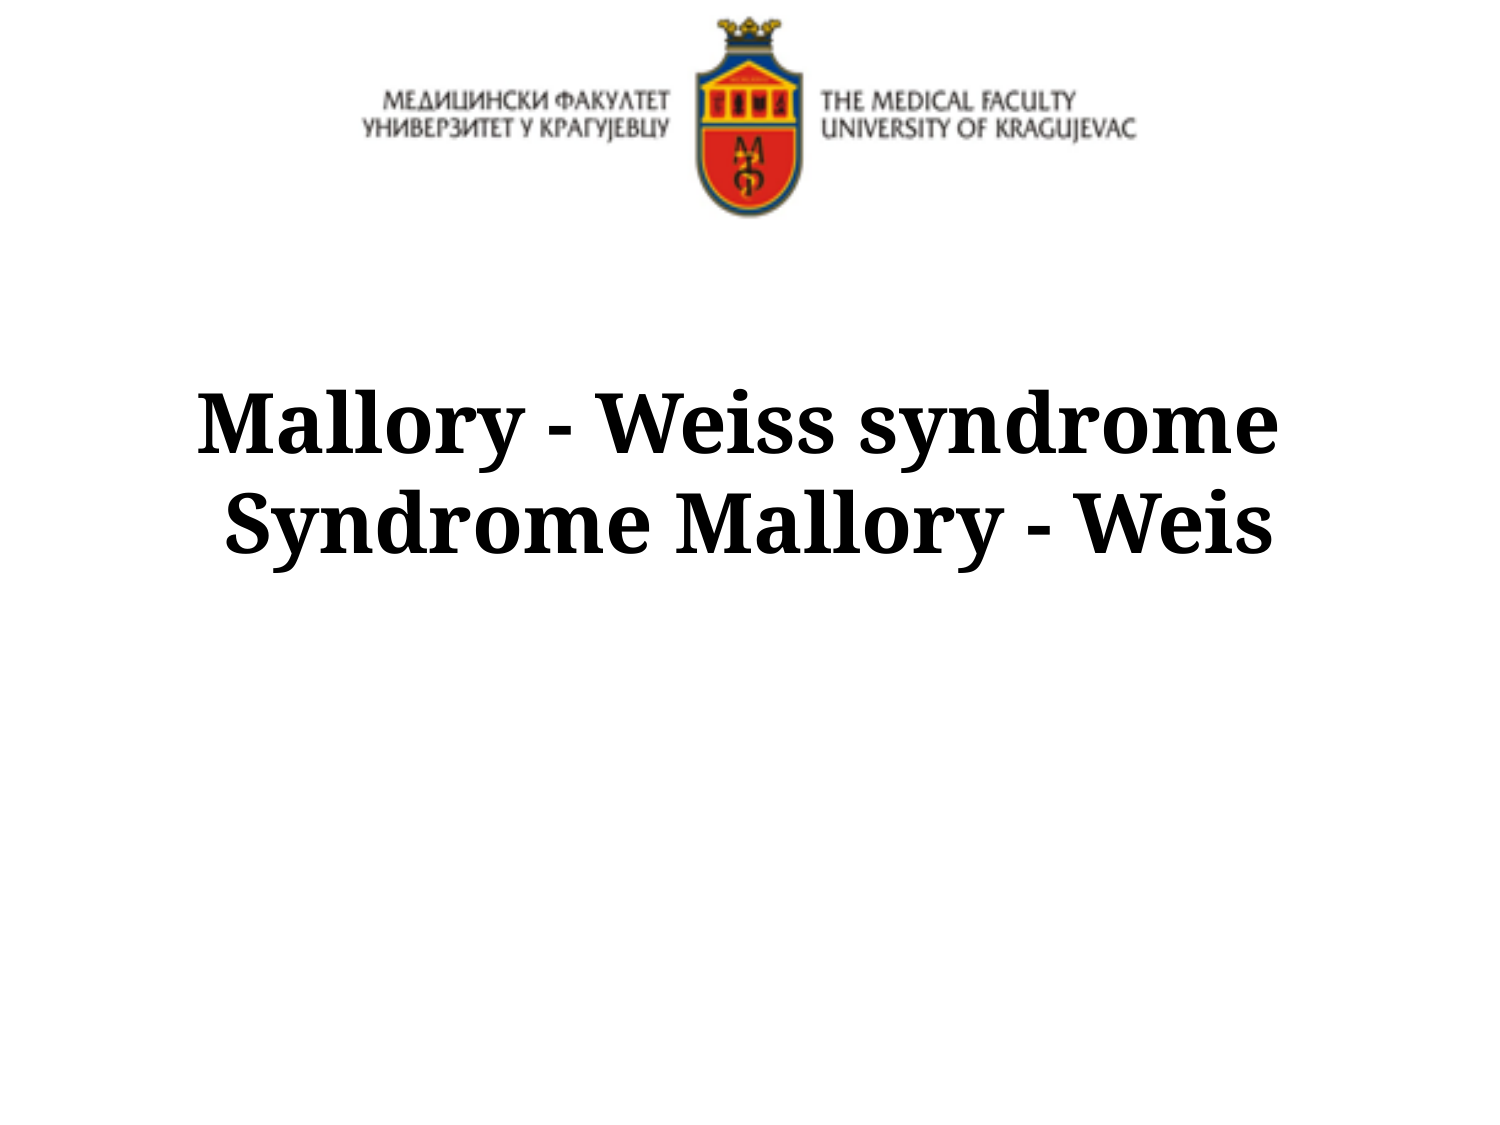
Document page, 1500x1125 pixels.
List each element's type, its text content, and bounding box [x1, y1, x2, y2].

picture [210, 12, 1351, 251]
title Mallory - Weiss syndrome Syndrome Mallory - Weis [112, 349, 1388, 591]
